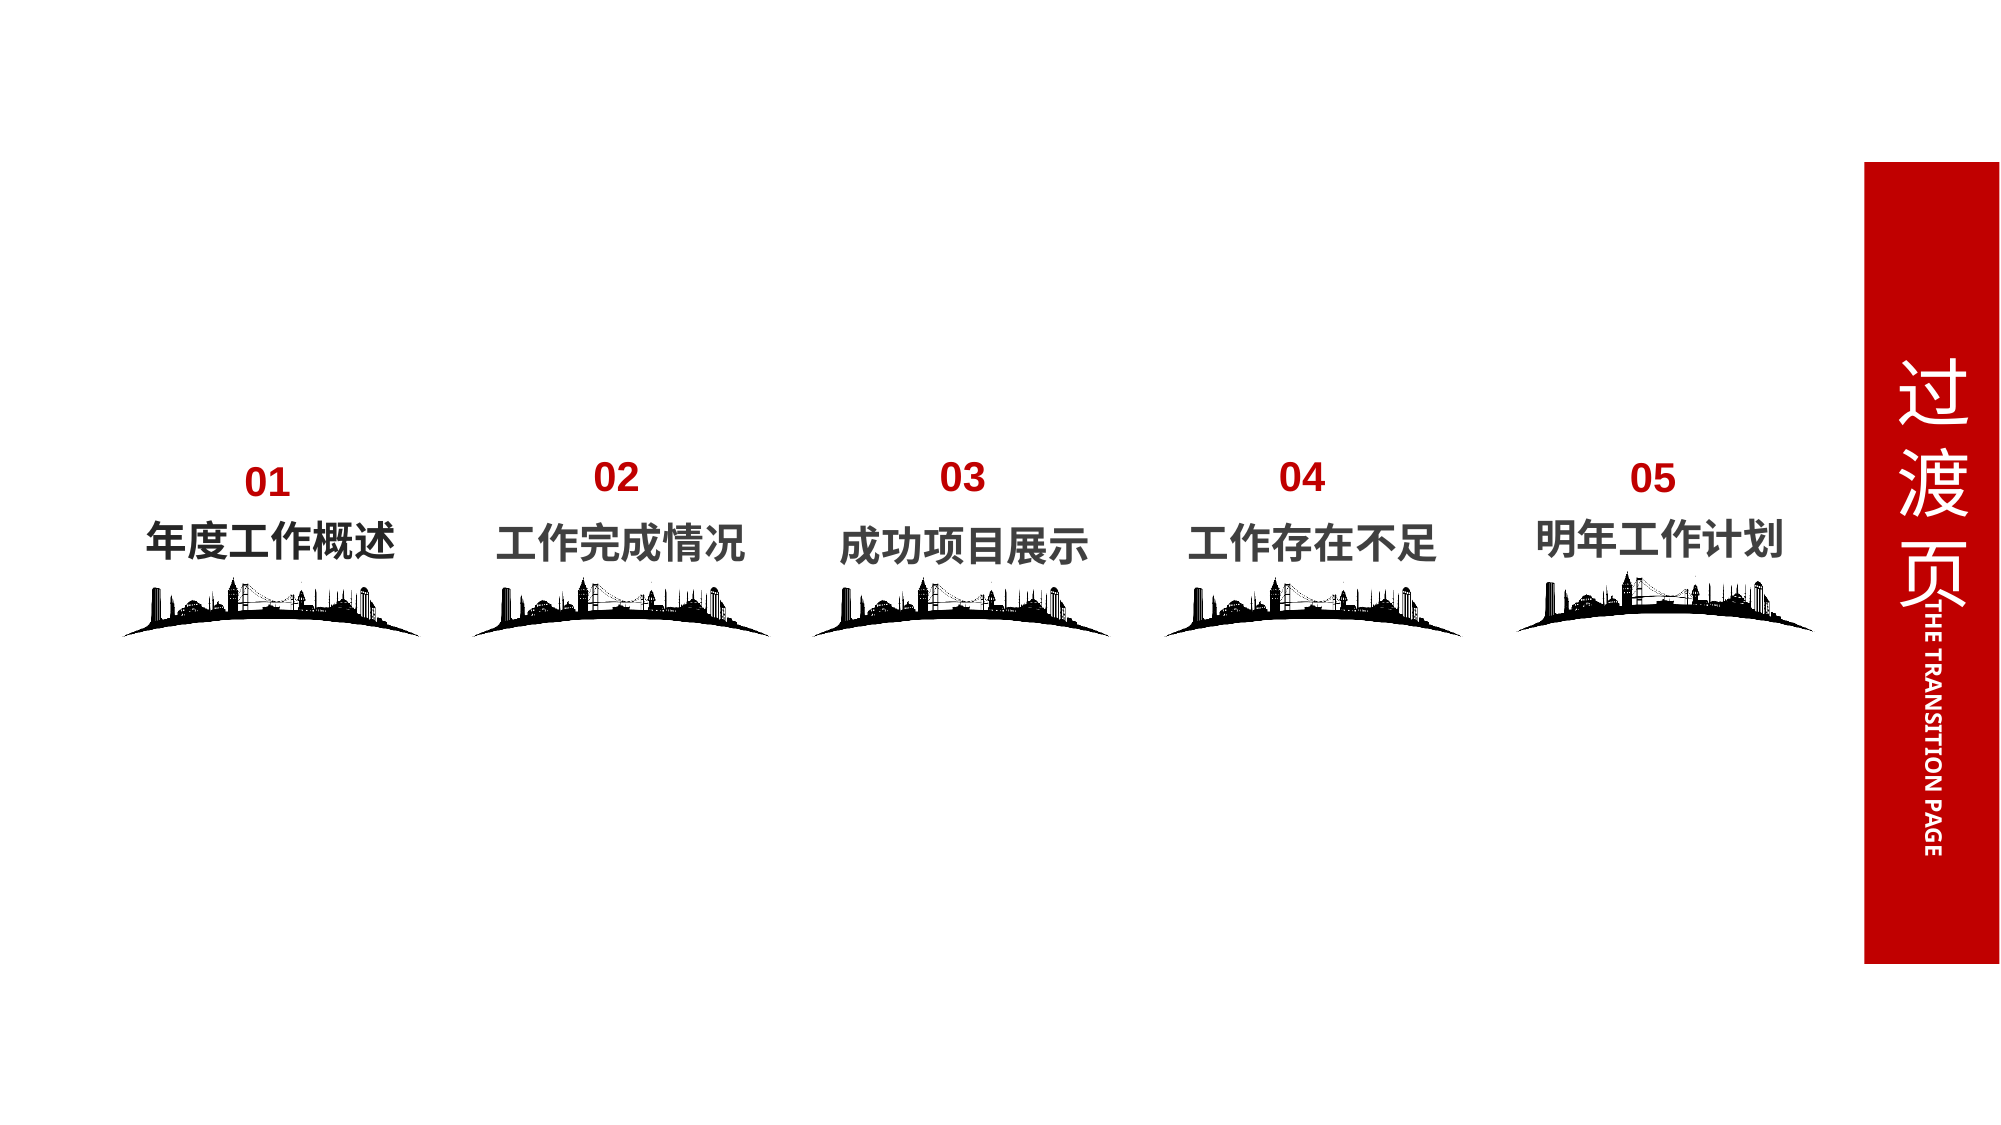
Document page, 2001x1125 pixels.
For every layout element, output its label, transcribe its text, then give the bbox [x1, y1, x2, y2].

picture [121, 575, 421, 638]
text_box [712, 442, 1218, 570]
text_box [18, 447, 524, 574]
text_box 过 渡 页 [1881, 339, 1987, 625]
text_box THE TRANSITION PAGE [1913, 584, 1956, 873]
picture [1515, 569, 1815, 632]
picture [471, 575, 771, 638]
text_box [1863, 161, 2000, 965]
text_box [368, 442, 712, 567]
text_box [1407, 443, 1913, 563]
picture [811, 575, 1111, 638]
picture [1163, 575, 1463, 638]
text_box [1060, 442, 1566, 567]
